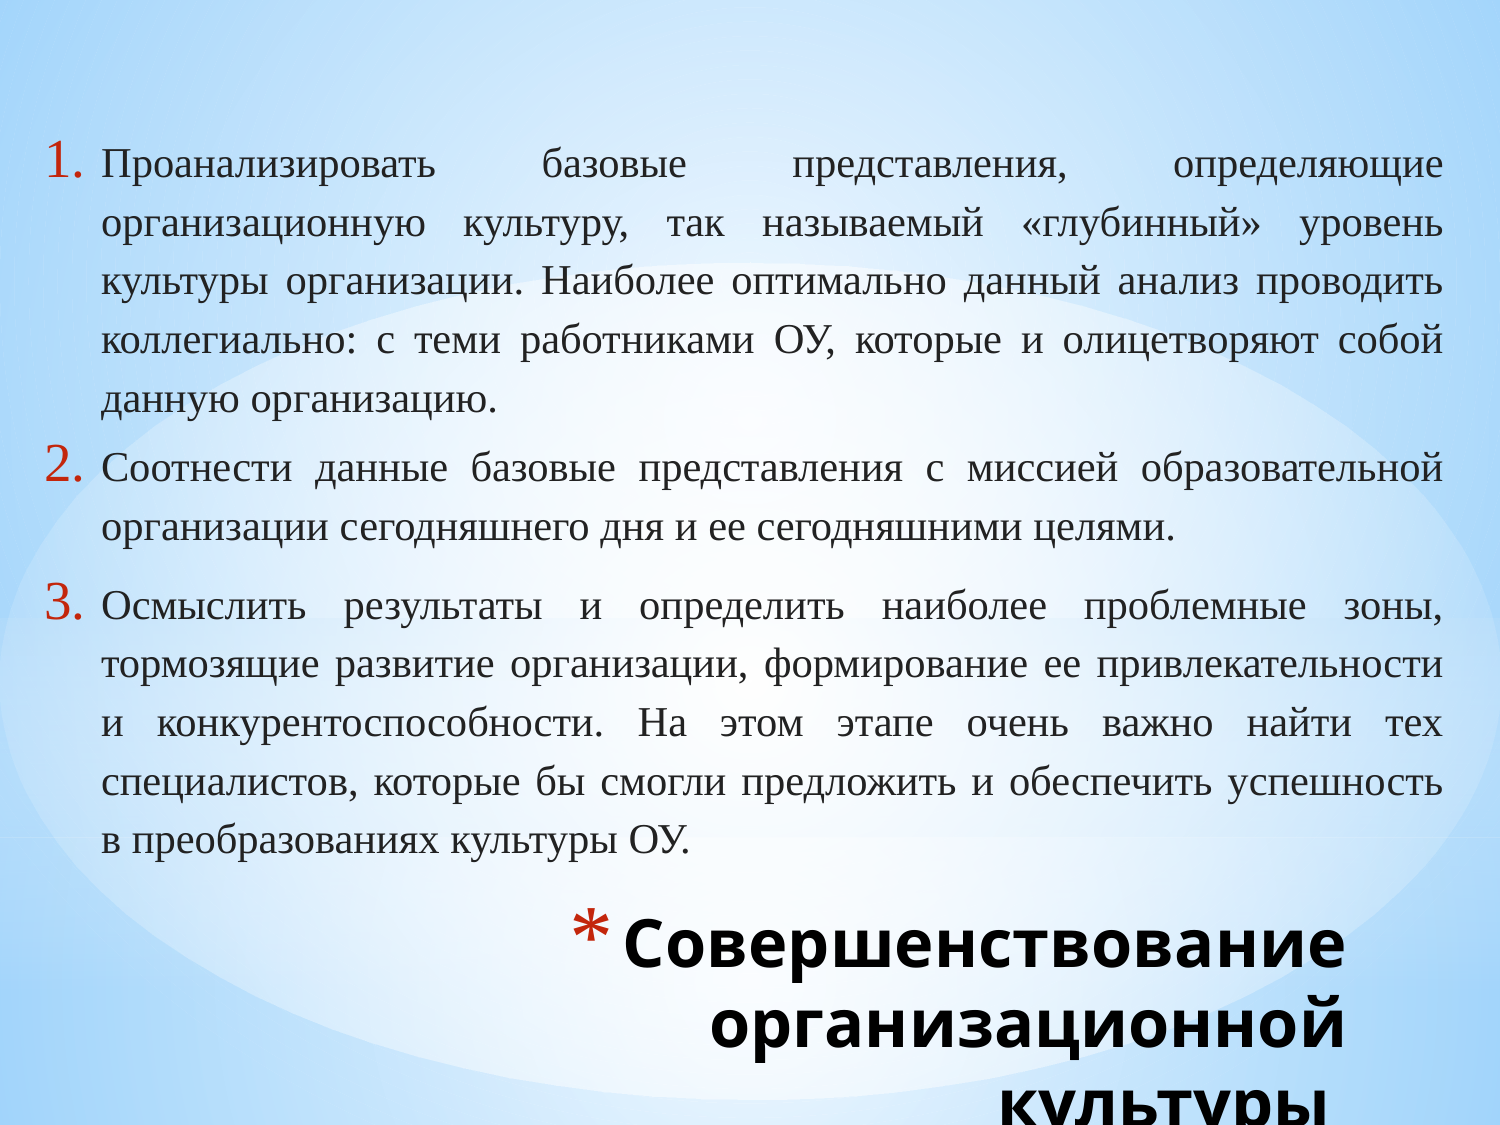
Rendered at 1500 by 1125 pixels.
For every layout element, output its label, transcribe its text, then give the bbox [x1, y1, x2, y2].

title Совершенствование организационной культуры [294, 893, 1363, 1106]
list Проанализировать базовые представления, определяющие организационную культуру, так называемый «глубинный» уровень культуры организации. Наиболее оптимально данный анализ проводить коллегиально: с теми работниками ОУ, которые и олицетворяют собой данную организацию. Соотнести данные базовые представления с миссией образовательной организации сегодняшнего дня и ее сегодняшними целями. Осмыслить результаты и определить наиболее проблемные зоны, тормозящие развитие организации, формирование ее привлекательности и конкурентоспособности. На этом этапе очень важно найти тех специалистов, которые бы смогли предложить и обеспечить успешность в преобразованиях культуры ОУ. [29, 120, 1459, 882]
